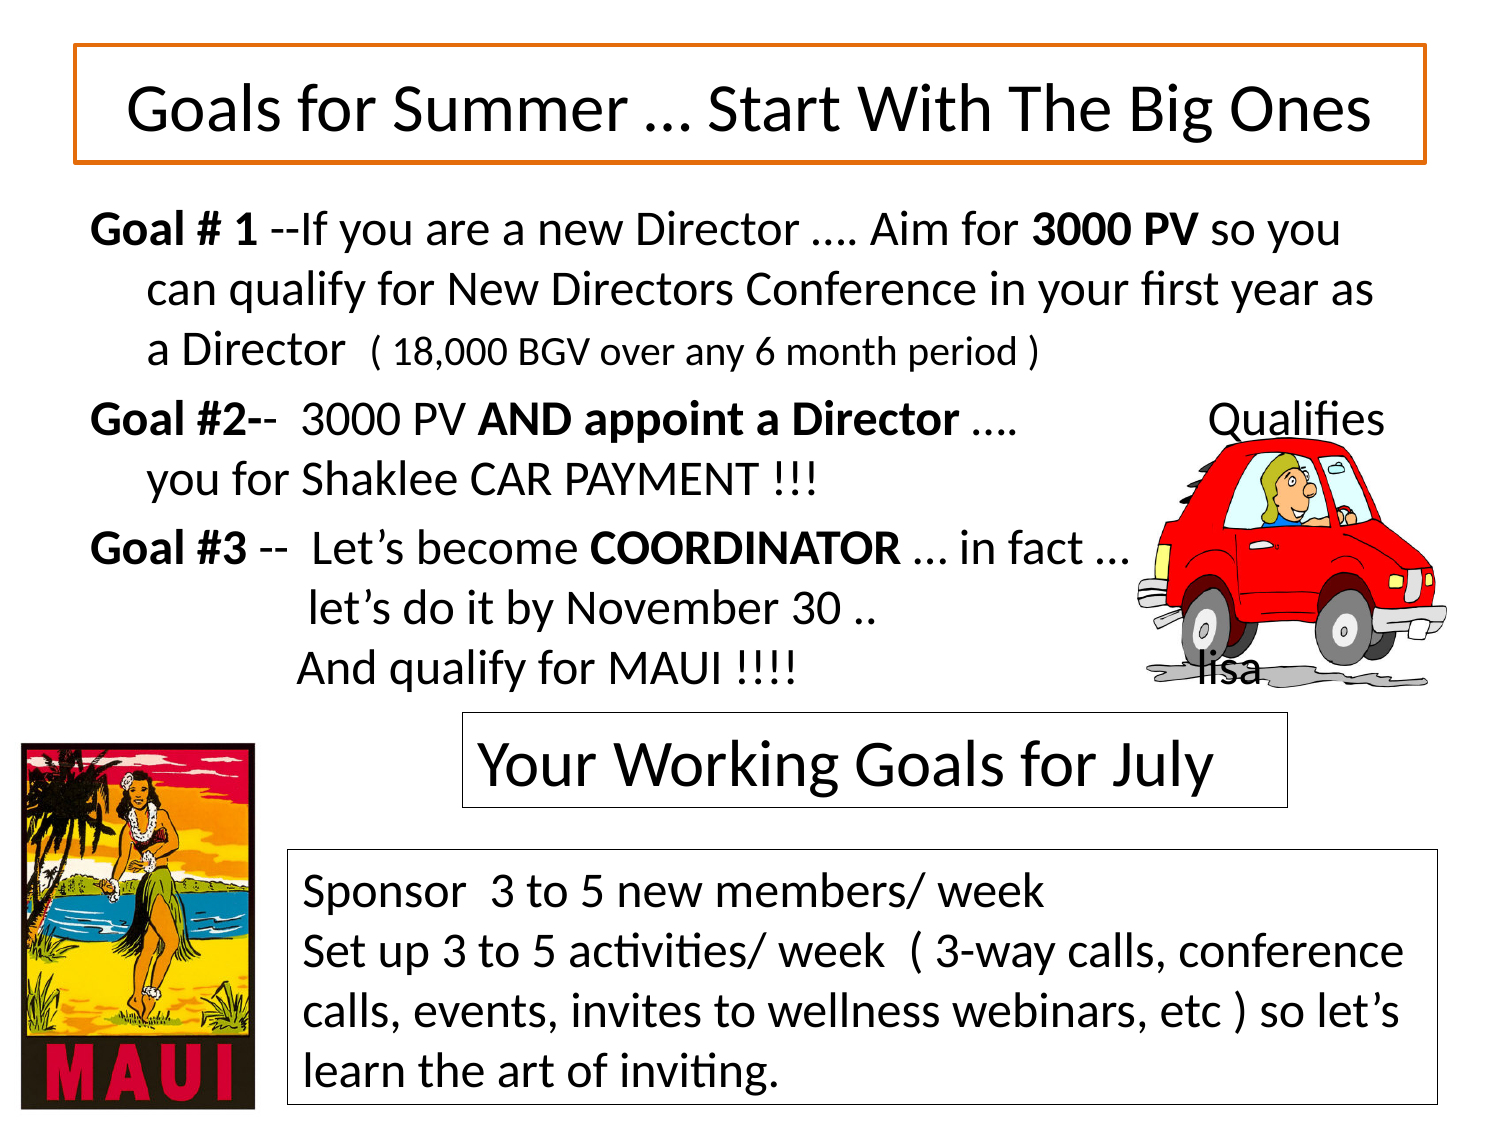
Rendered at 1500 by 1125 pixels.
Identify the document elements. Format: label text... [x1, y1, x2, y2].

picture [0, 727, 276, 1125]
title Goals for Summer … Start With The Big Ones [75, 45, 1425, 163]
text_box Sponsor 3 to 5 new members/ week Set up 3 to 5 activities/ week ( 3-way calls, conference calls, events, invites to wellness webinars, etc ) so let’s learn the art of inviting. [287, 849, 1438, 1105]
picture [1137, 437, 1447, 688]
text_box Your Working Goals for July [462, 712, 1288, 808]
list Goal # 1 --If you are a new Director …. Aim for 3000 PV so you can qualify for New Directors Conference in your first year as a Director ( 18,000 BGV over any 6 month period ) Goal #2-- 3000 PV AND appoint a Director …. Qualifies you for Shaklee CAR PAYMENT !!! Goal #3 -- Let’s become COORDINATOR … in fact … let’s do it by November 30 .. And qualify for MAUI !!!! lisa [75, 187, 1425, 738]
